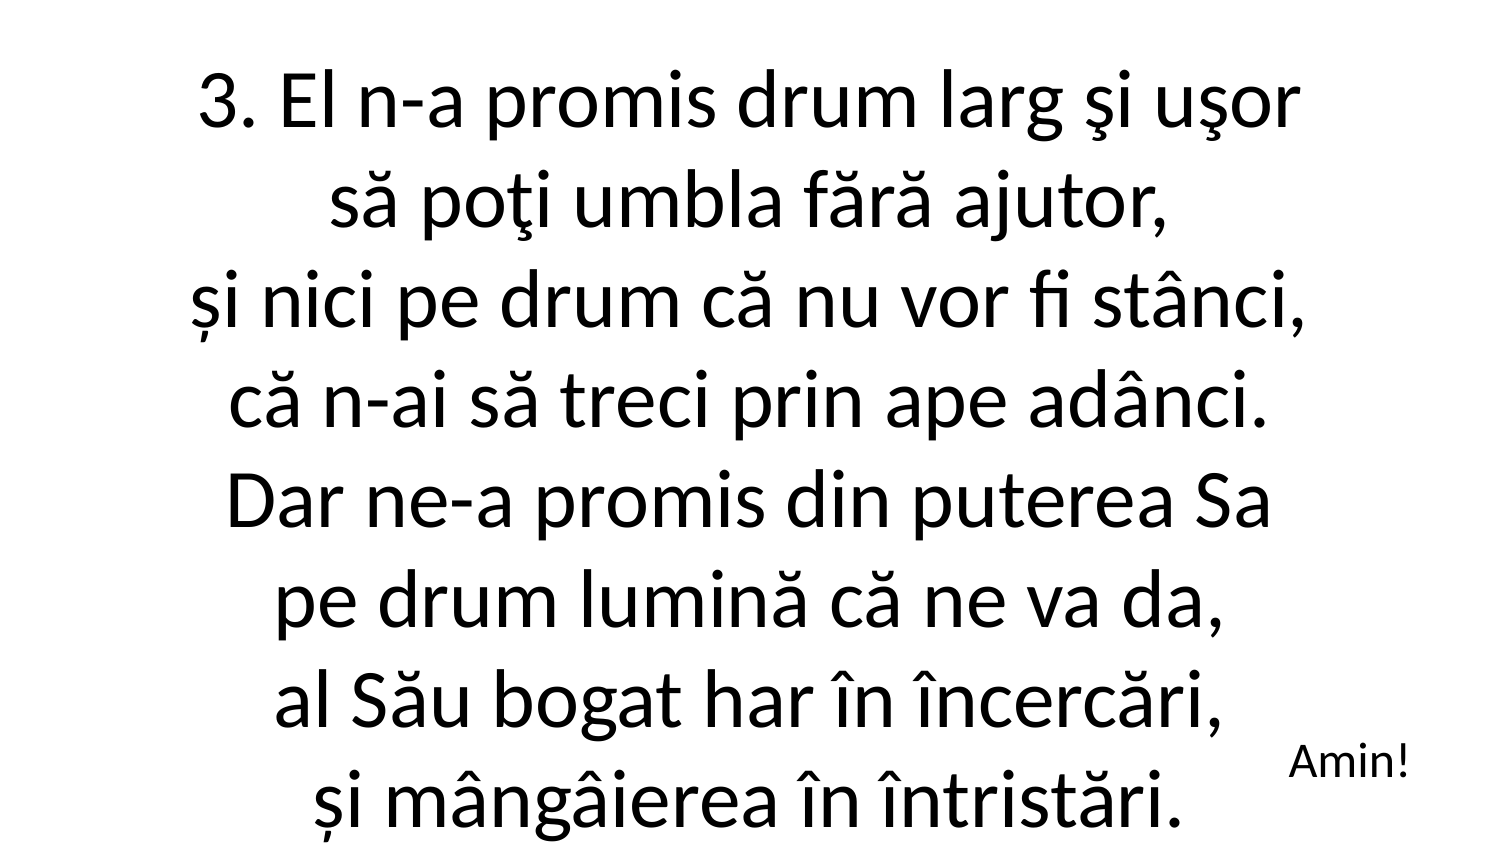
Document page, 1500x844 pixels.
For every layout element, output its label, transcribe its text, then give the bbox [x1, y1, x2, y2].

text_box 3. El n-a promis drum larg şi uşor să poţi umbla fără ajutor, și nici pe drum că nu vor fi stânci, că n-ai să treci prin ape adânci. Dar ne-a promis din puterea Sa pe drum lumină că ne va da, al Său bogat har în încercări, și mângâierea în întristări. [175, 0, 1325, 844]
text_box Amin! [1273, 674, 1427, 795]
